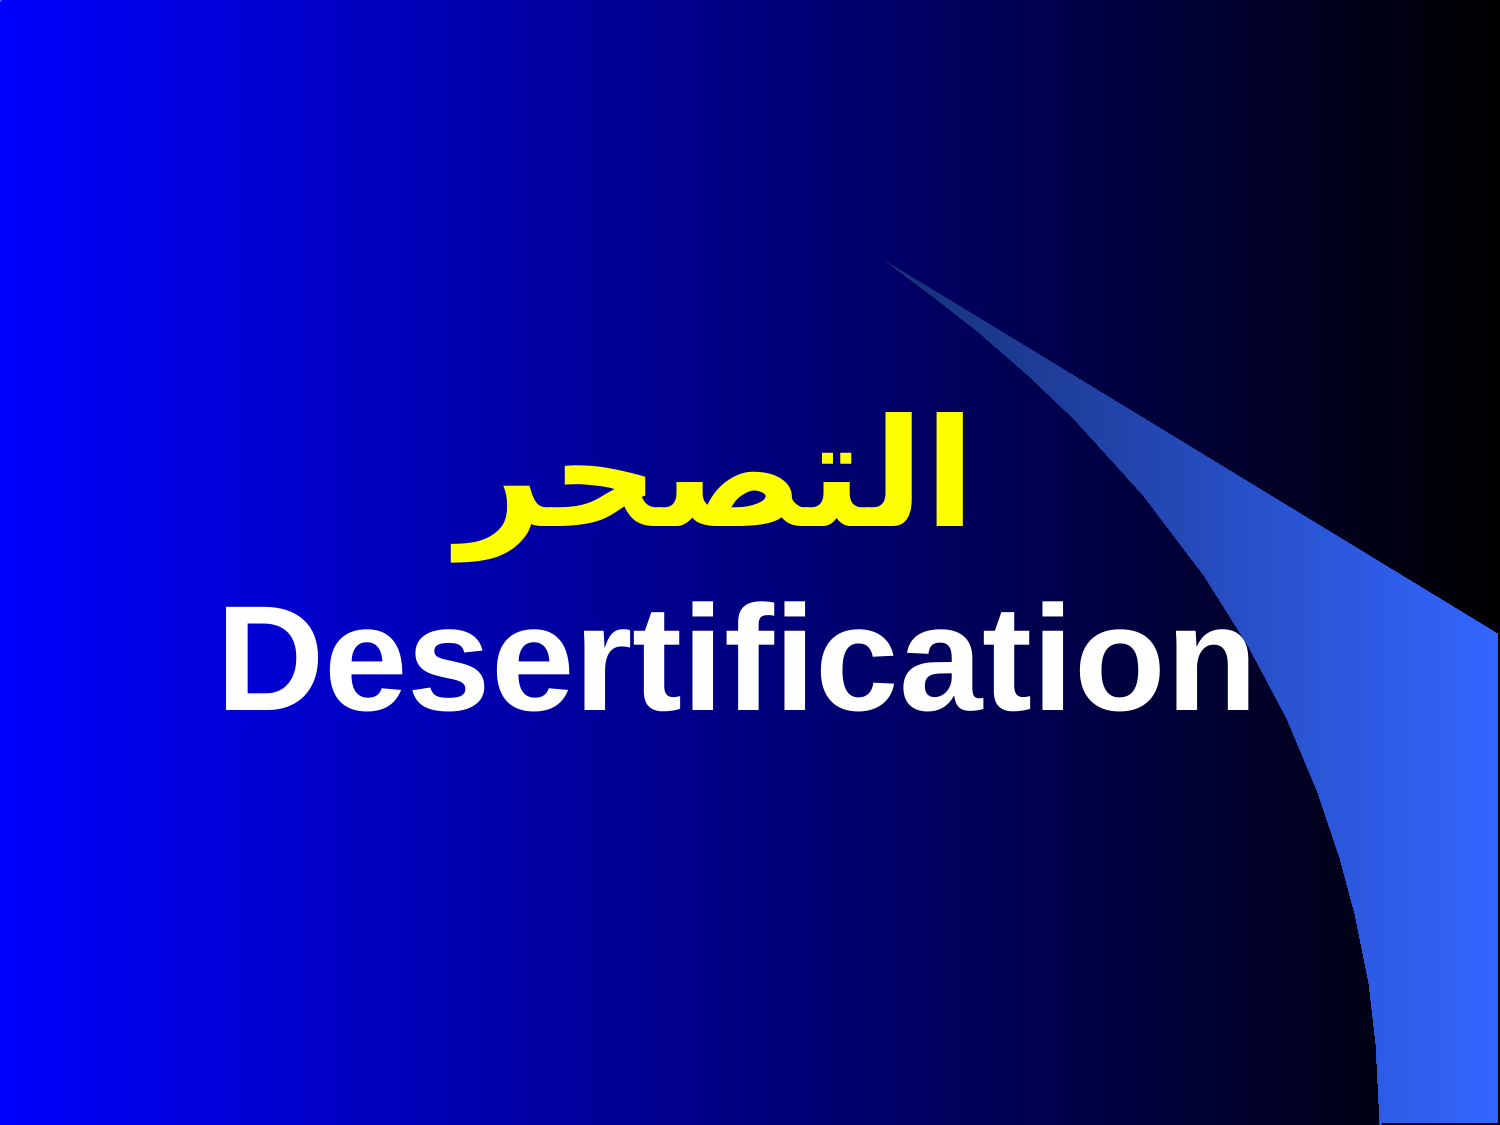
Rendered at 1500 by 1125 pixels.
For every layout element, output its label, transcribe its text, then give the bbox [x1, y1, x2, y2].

title التصحر Desertification [74, 87, 1401, 1013]
